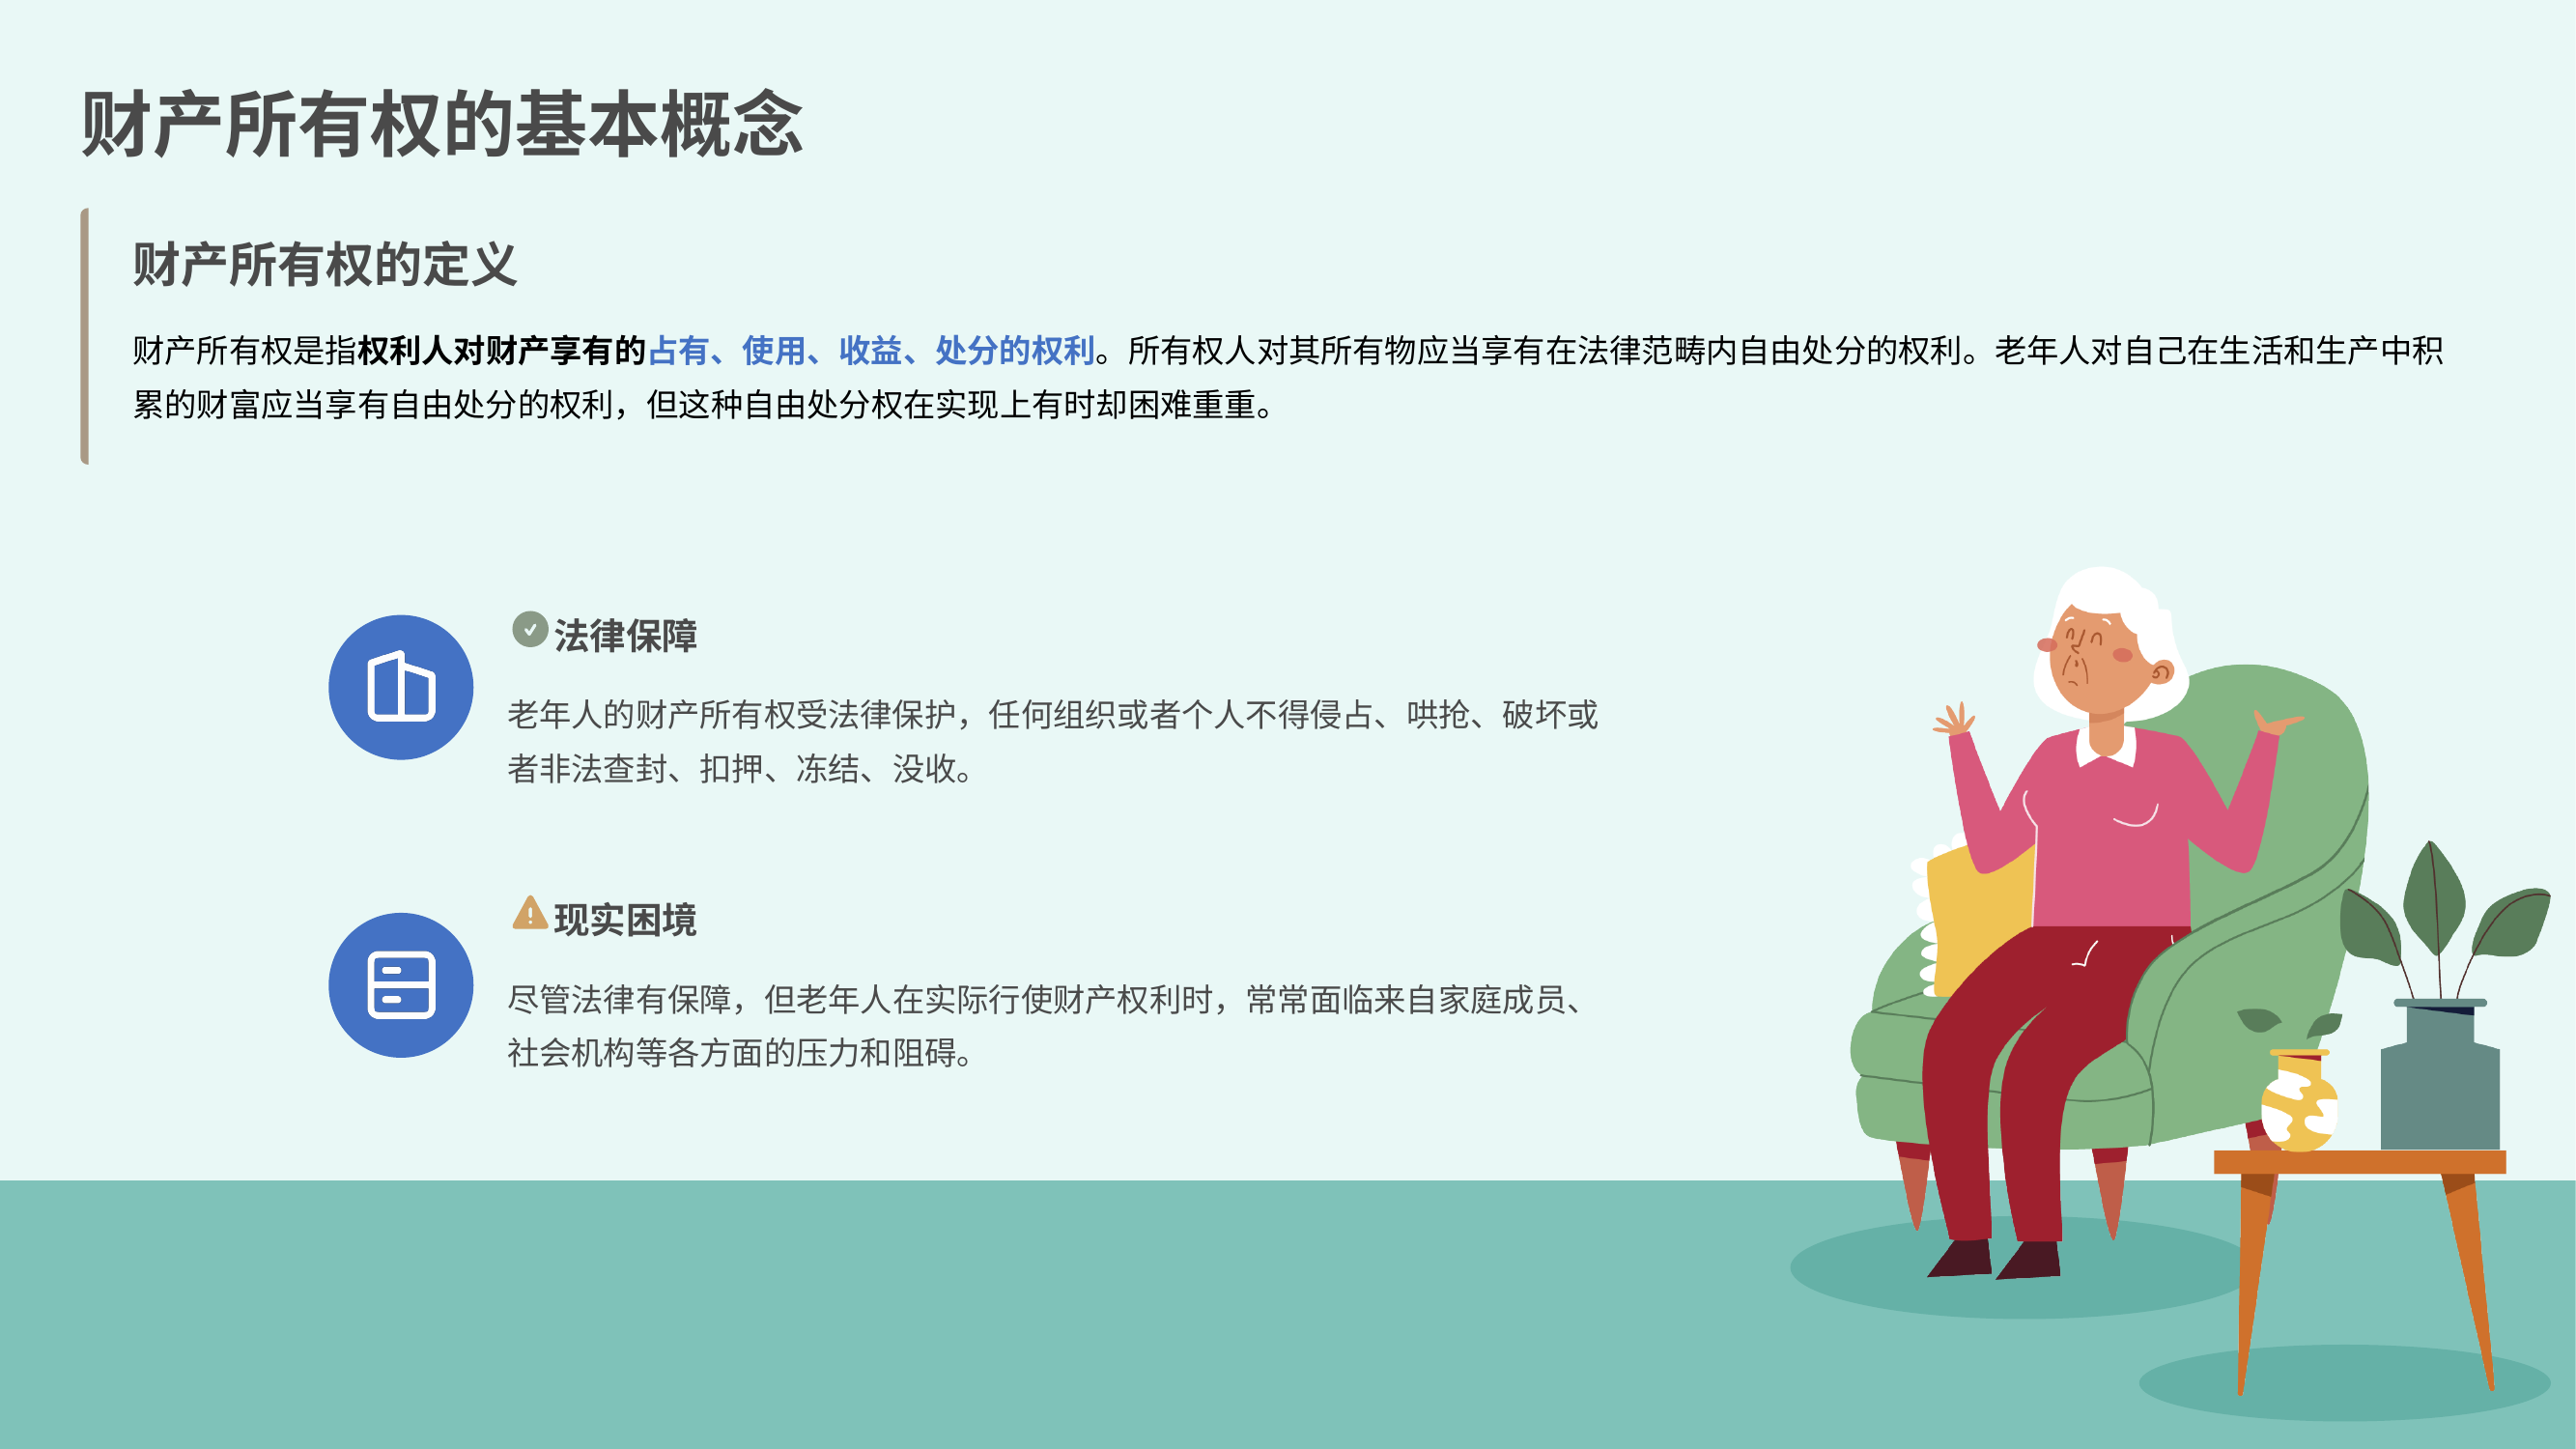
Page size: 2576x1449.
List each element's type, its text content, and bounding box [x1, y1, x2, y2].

text_box 现实困境 [553, 885, 1625, 942]
text_box 尽管法律有保障，但老年人在实际行使财产权利时，常常面临来自家庭成员、社会机构等各方面的压力和阻碍。 [507, 965, 1623, 1070]
text_box 财产所有权的基本概念 [80, 87, 2532, 168]
picture [1850, 566, 2551, 1396]
text_box 财产所有权是指权利人对财产享有的占有、使用、收益、处分的权利。所有权人对其所有物应当享有在法律范畴内自由处分的权利。老年人对自己在生活和生产中积累的财富应当享有自由处分的权利，但这种自由处分权在实现上有时却困难重重。 [132, 316, 2459, 422]
text_box [328, 912, 474, 1058]
text_box 财产所有权的定义 [132, 228, 2468, 293]
text_box [328, 614, 474, 760]
picture [362, 946, 440, 1025]
text_box [512, 611, 549, 647]
text_box 老年人的财产所有权受法律保护，任何组织或者个人不得侵占、哄抢、破坏或者非法查封、扣押、冻结、没收。 [507, 681, 1623, 786]
text_box 法律保障 [553, 601, 1625, 658]
text_box [80, 208, 89, 466]
text_box [512, 895, 549, 929]
picture [362, 648, 440, 726]
